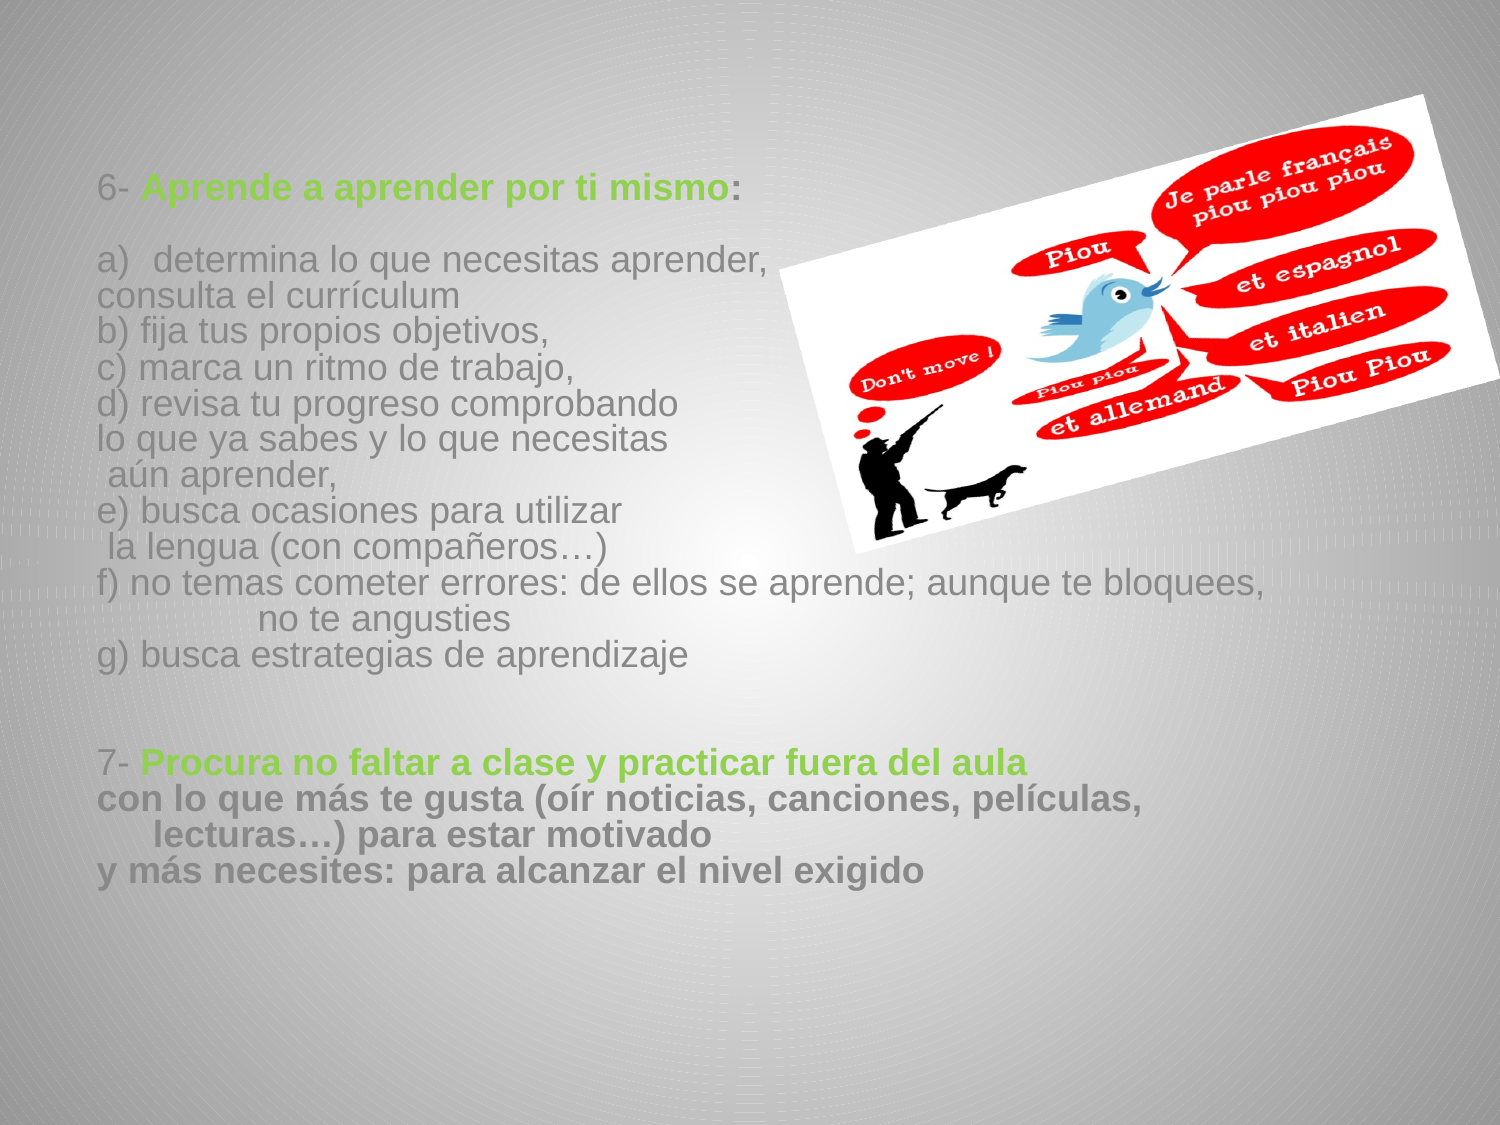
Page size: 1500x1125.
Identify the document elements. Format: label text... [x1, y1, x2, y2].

picture [804, 94, 1499, 471]
text_box 6- Aprende a aprender por ti mismo: determina lo que necesitas aprender, consulta el currículum b) fija tus propios objetivos, c) marca un ritmo de trabajo, d) revisa tu progreso comprobando lo que ya sabes y lo que necesitas aún aprender, e) busca ocasiones para utilizar la lengua (con compañeros…) f) no temas cometer errores: de ellos se aprende; aunque te bloquees, no te angusties g) busca estrategias de aprendizaje 7- Procura no faltar a clase y practicar fuera del aula con lo que más te gusta (oír noticias, canciones, películas, lecturas…) para estar motivado y más necesites: para alcanzar el nivel exigido [81, 164, 1360, 1034]
